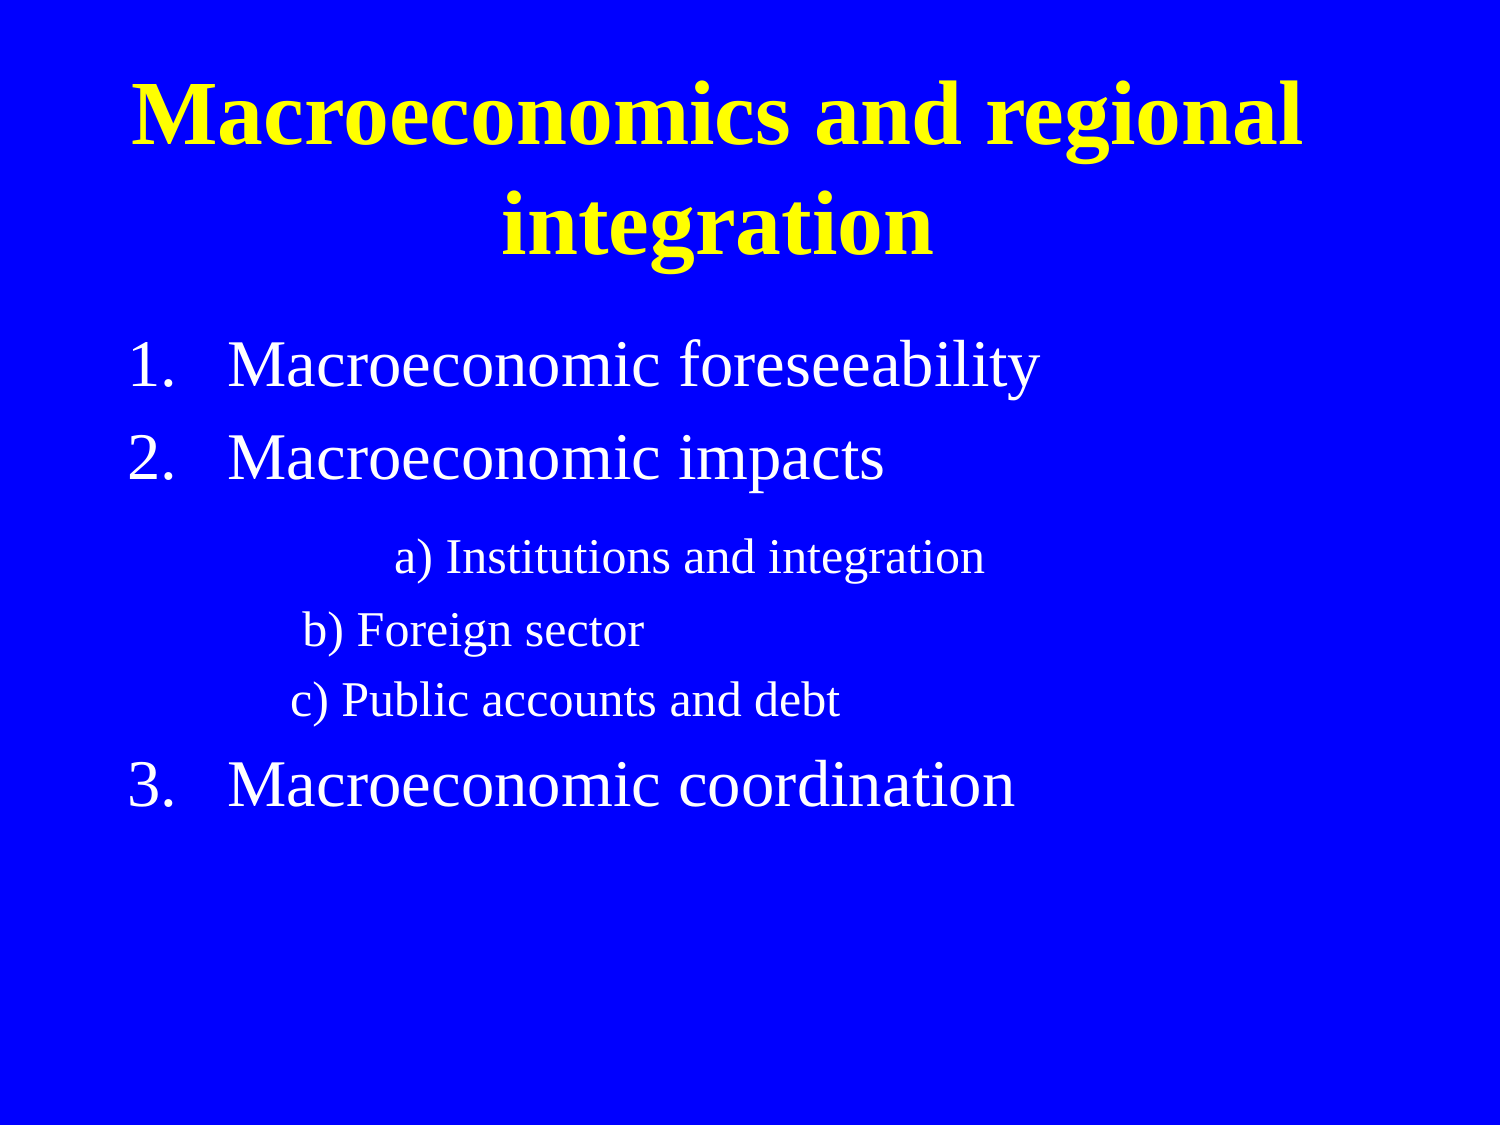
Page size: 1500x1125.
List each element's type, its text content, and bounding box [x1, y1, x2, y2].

title Macroeconomics and regional integration [49, 74, 1388, 251]
list Macroeconomic foreseeability Macroeconomic impacts a) Institutions and integration b) Foreign sector c) Public accounts and debt 3. Macroeconomic coordination [112, 312, 1401, 938]
